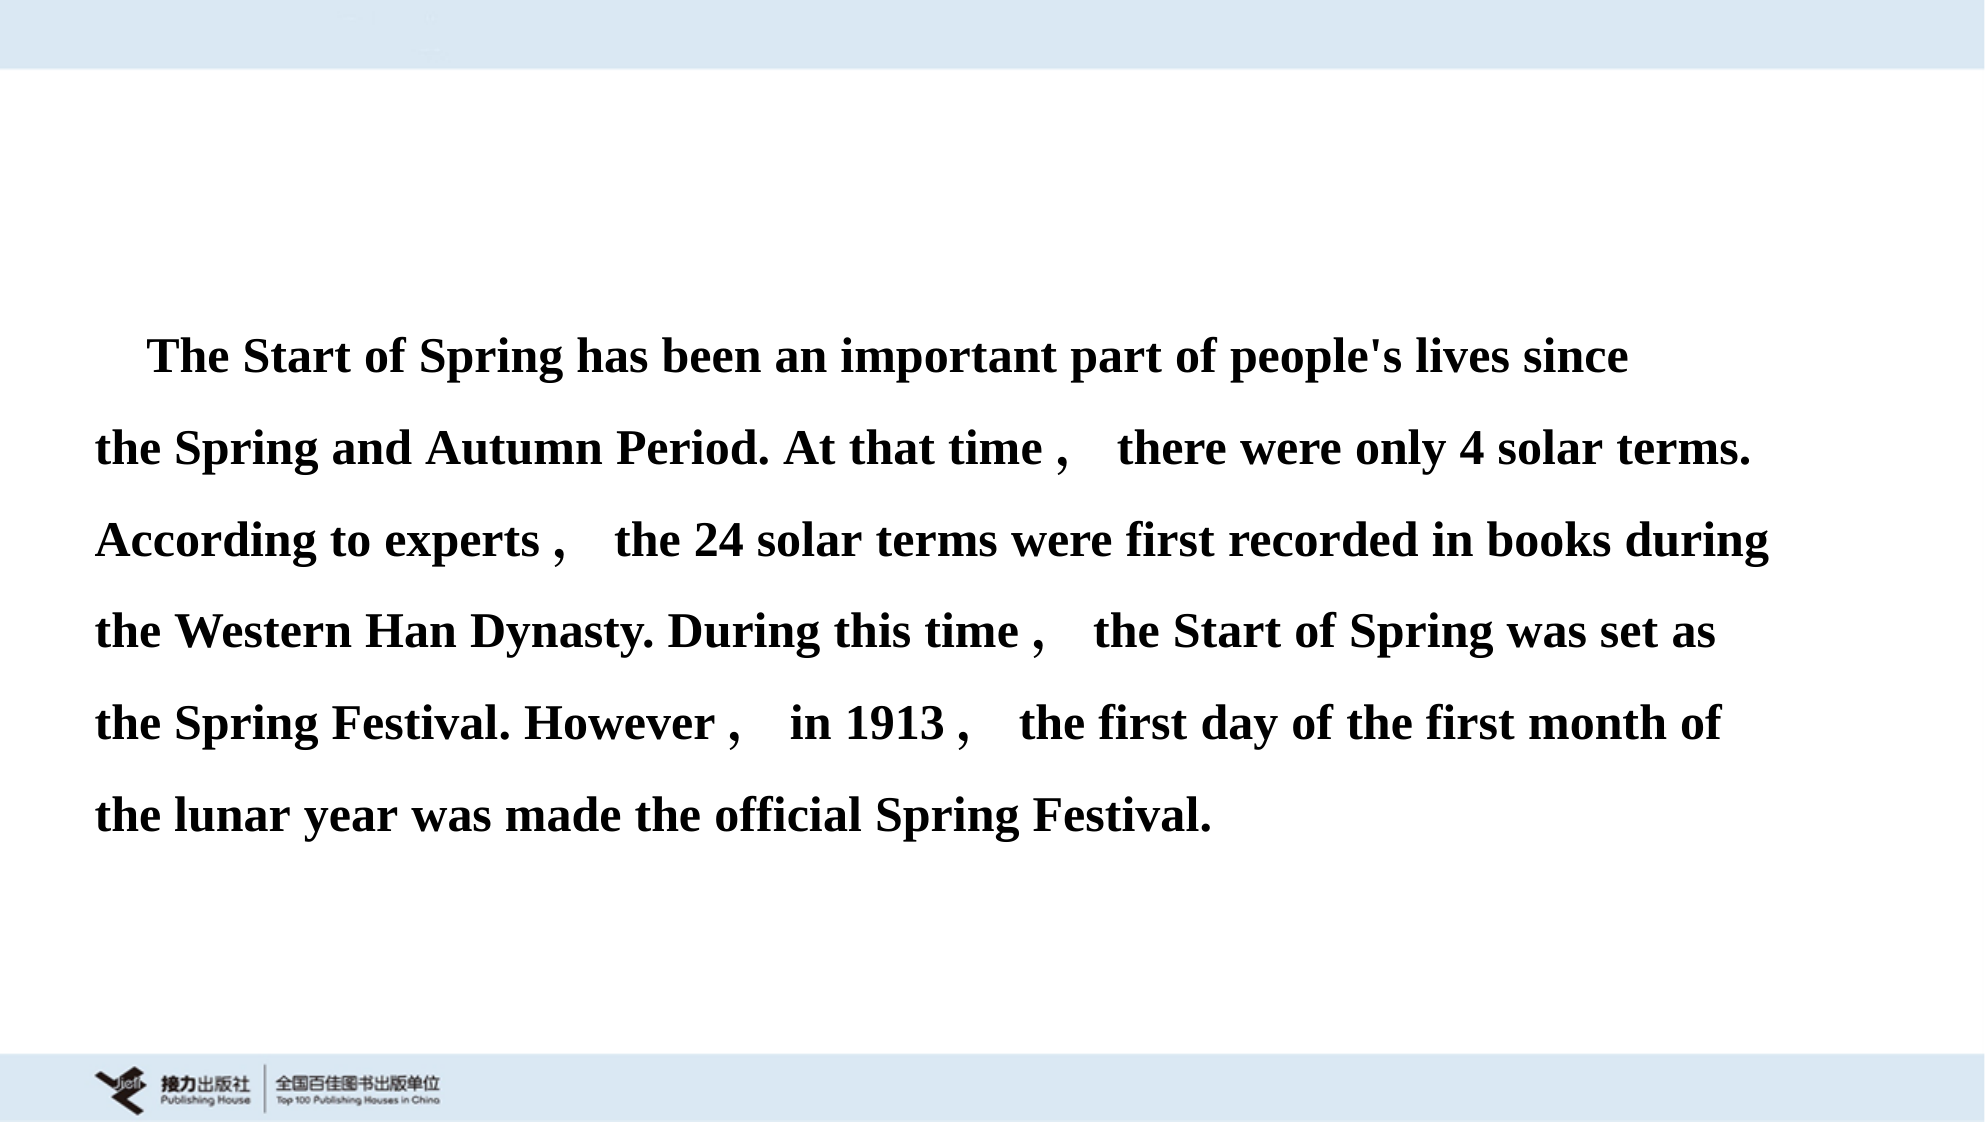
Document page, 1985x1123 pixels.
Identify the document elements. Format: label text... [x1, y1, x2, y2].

text_box The Start of Spring has been an important part of people's lives since the Spring and Autumn Period. At that time，there were only 4 solar terms. According to experts，the 24 solar terms were first recorded in books during the Western Han Dynasty. During this time，the Start of Spring was set as the Spring Festival. However，in 1913，the first day of the first month of the lunar year was made the official Spring Festival. [94, 291, 1892, 842]
picture [0, 0, 1985, 1122]
